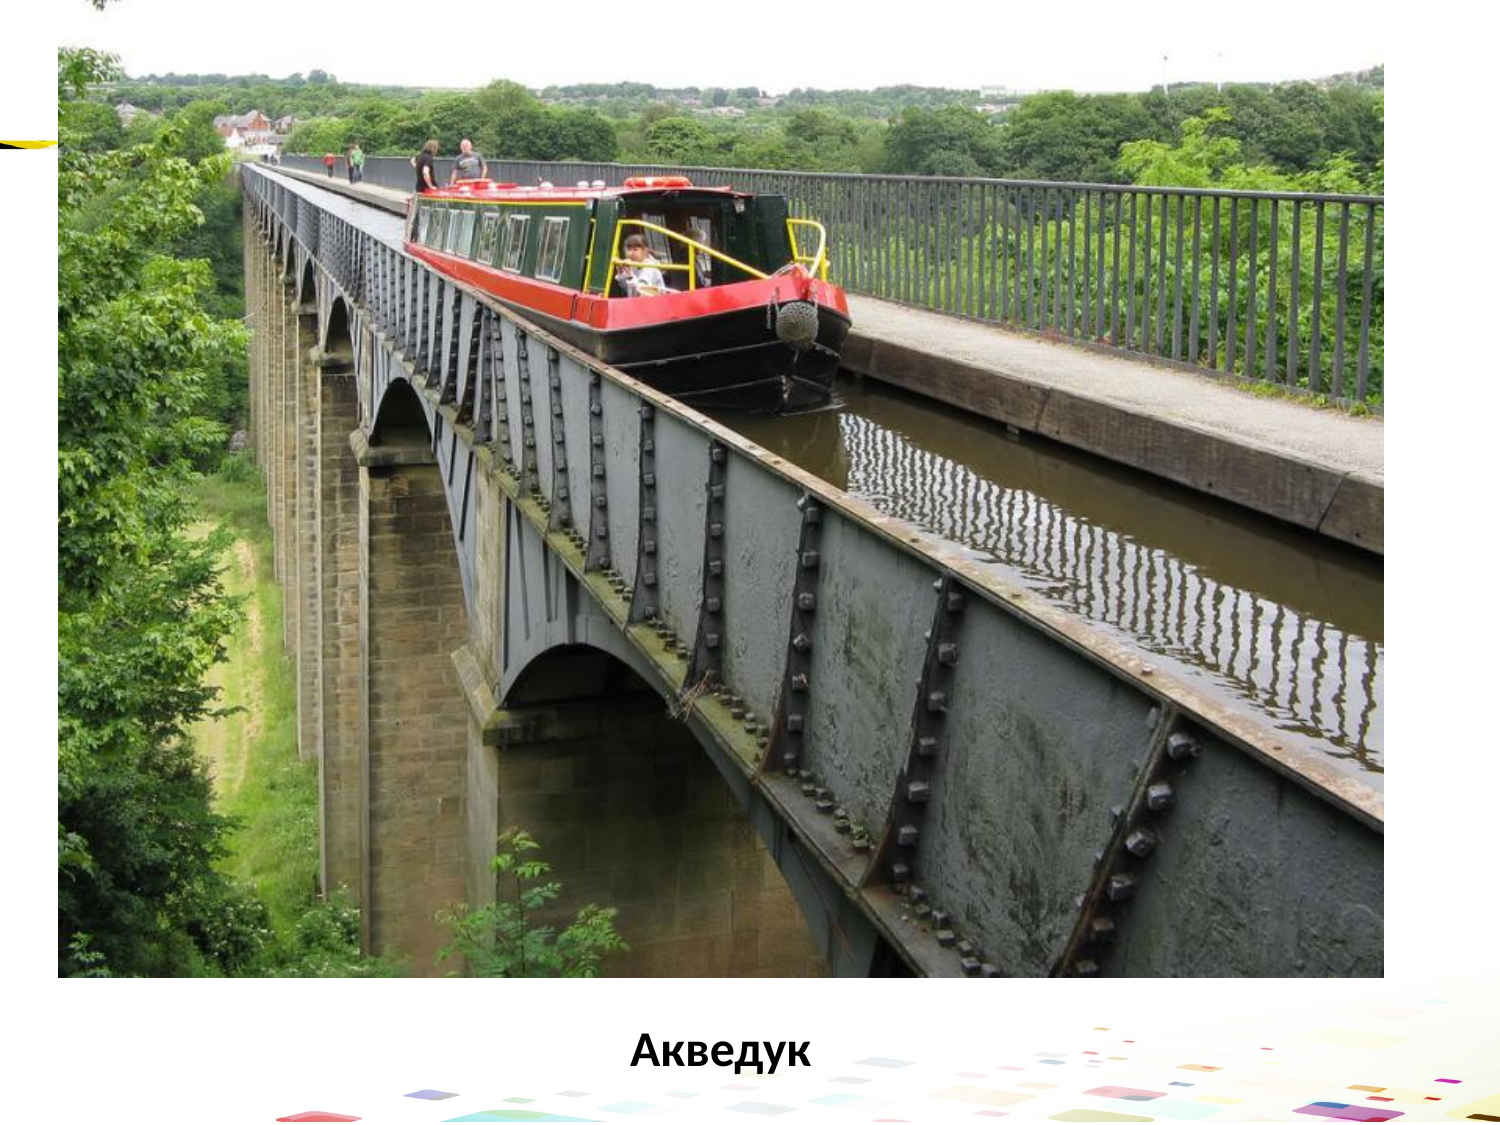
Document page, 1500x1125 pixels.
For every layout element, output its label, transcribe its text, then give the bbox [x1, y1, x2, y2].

text_box Акведук [615, 1008, 827, 1084]
picture [0, 0, 1500, 1122]
